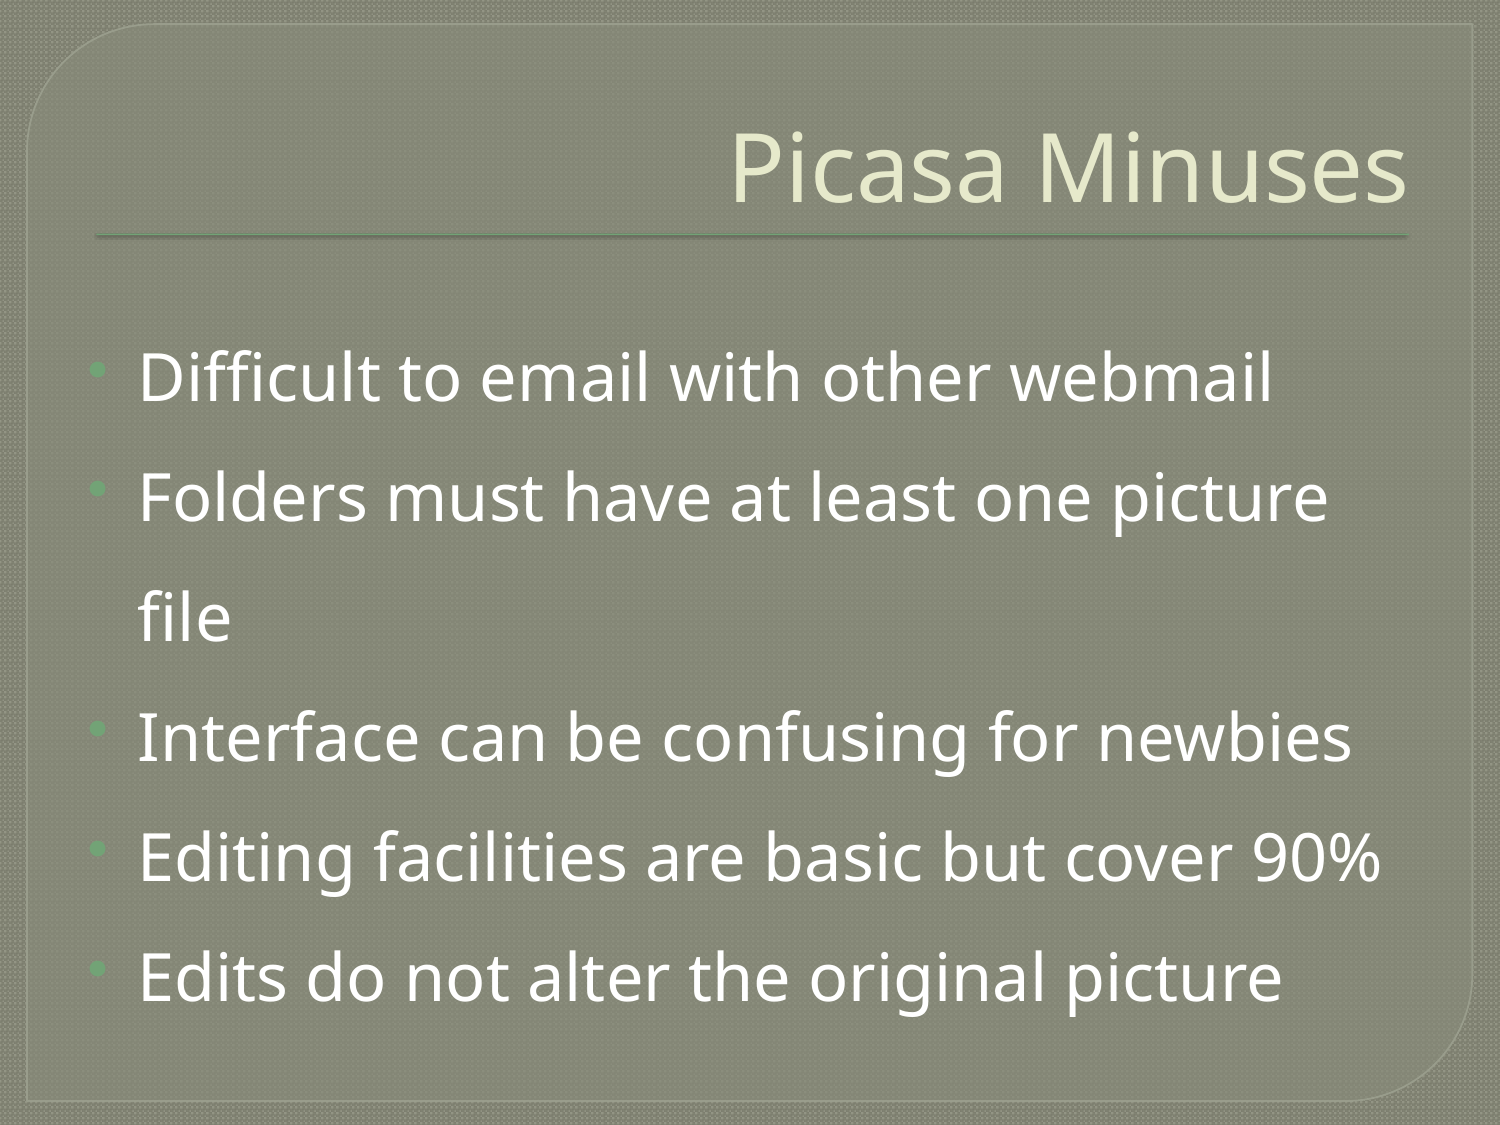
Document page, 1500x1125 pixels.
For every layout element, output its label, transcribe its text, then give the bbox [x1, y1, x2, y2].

list Difficult to email with other webmail Folders must have at least one picture file Interface can be confusing for newbies Editing facilities are basic but cover 90% Edits do not alter the original picture [75, 287, 1425, 1013]
title Picasa Minuses [75, 41, 1425, 230]
